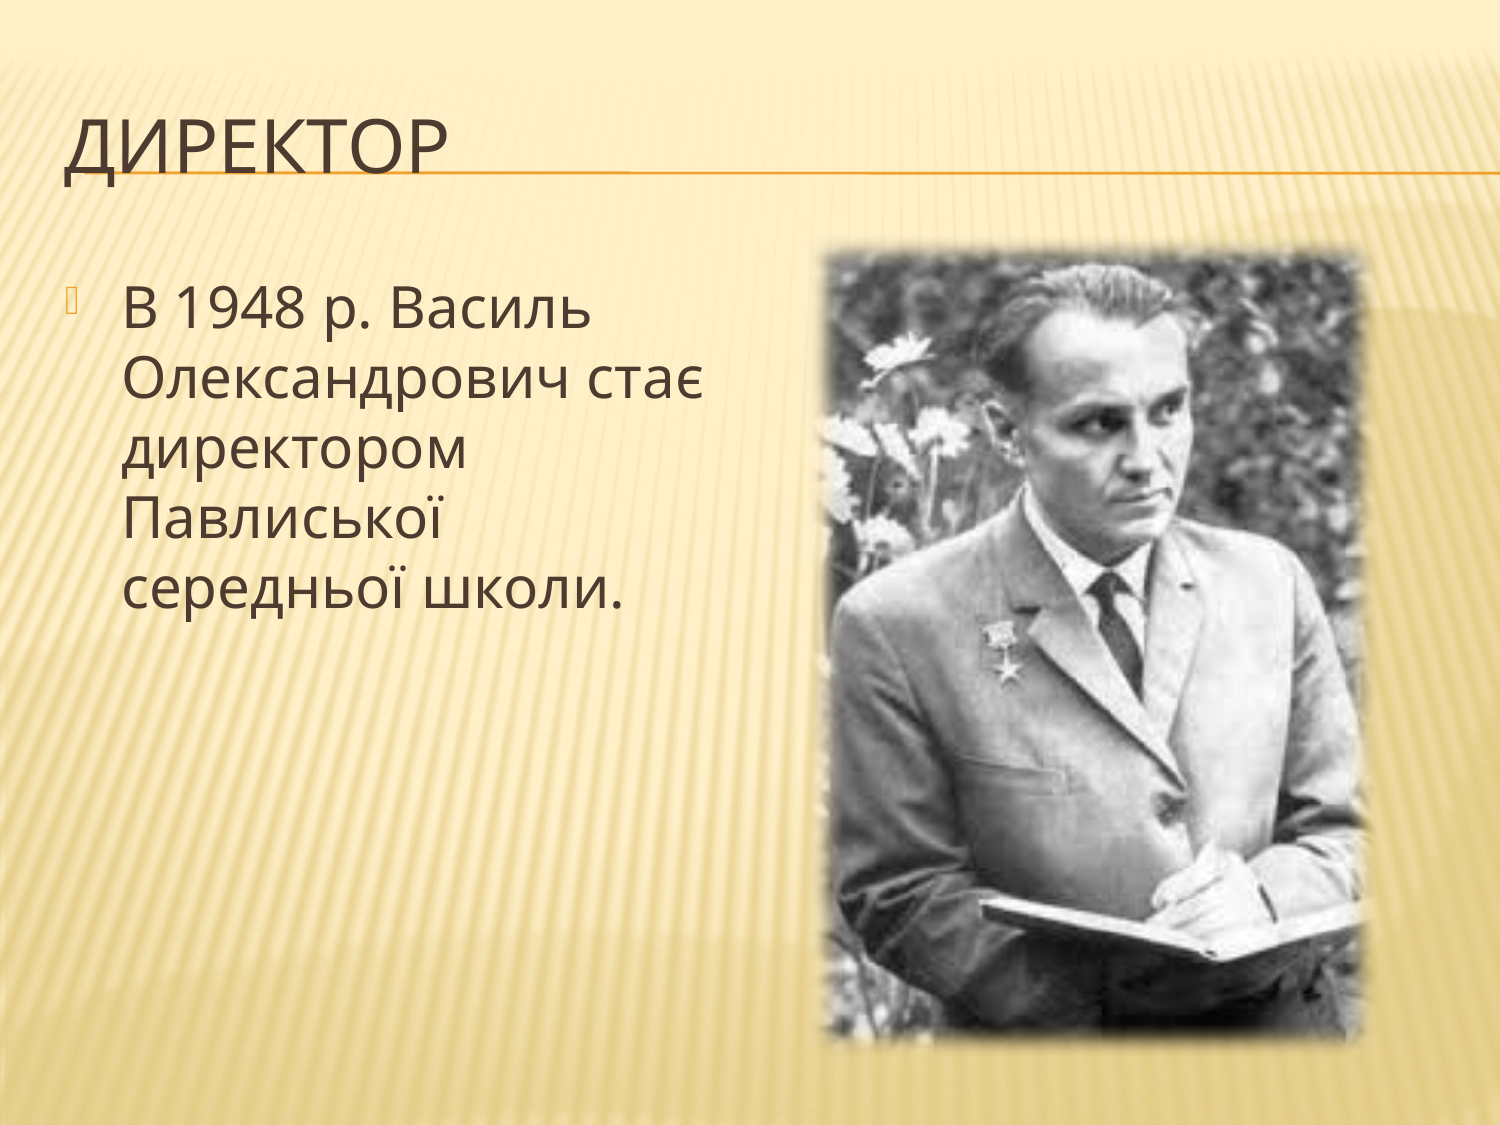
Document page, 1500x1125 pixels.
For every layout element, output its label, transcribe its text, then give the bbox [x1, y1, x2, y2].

list В 1948 р. Василь Олександрович стає директором Павлиської середньої школи. [50, 262, 738, 1038]
title Директор [49, 75, 1475, 213]
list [808, 234, 1379, 1058]
